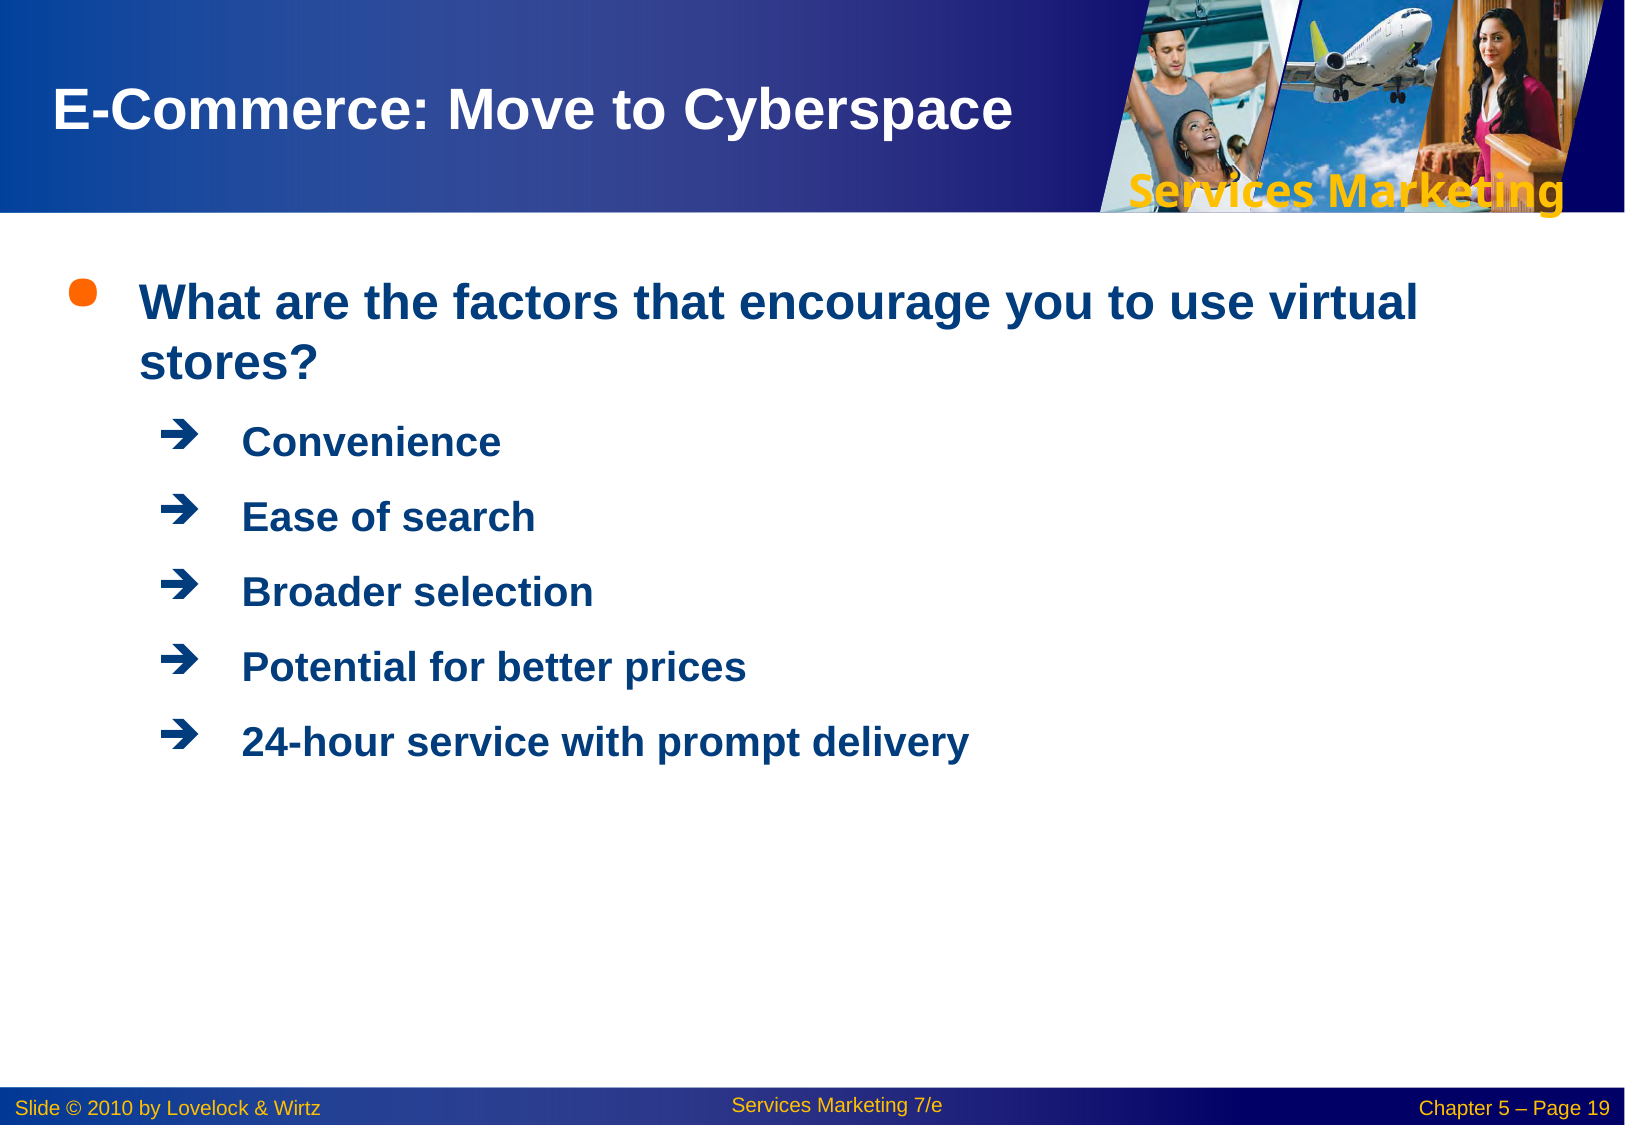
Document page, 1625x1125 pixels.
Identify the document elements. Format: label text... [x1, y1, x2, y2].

picture [1162, 186, 1172, 192]
title E-Commerce: Move to Cyberspace [36, 37, 1088, 176]
picture [1546, 187, 1556, 202]
list What are the factors that encourage you to use virtual stores? Convenience Ease of search Broader selection Potential for better prices 24-hour service with prompt delivery [49, 261, 1588, 1051]
picture [1100, 0, 1604, 213]
